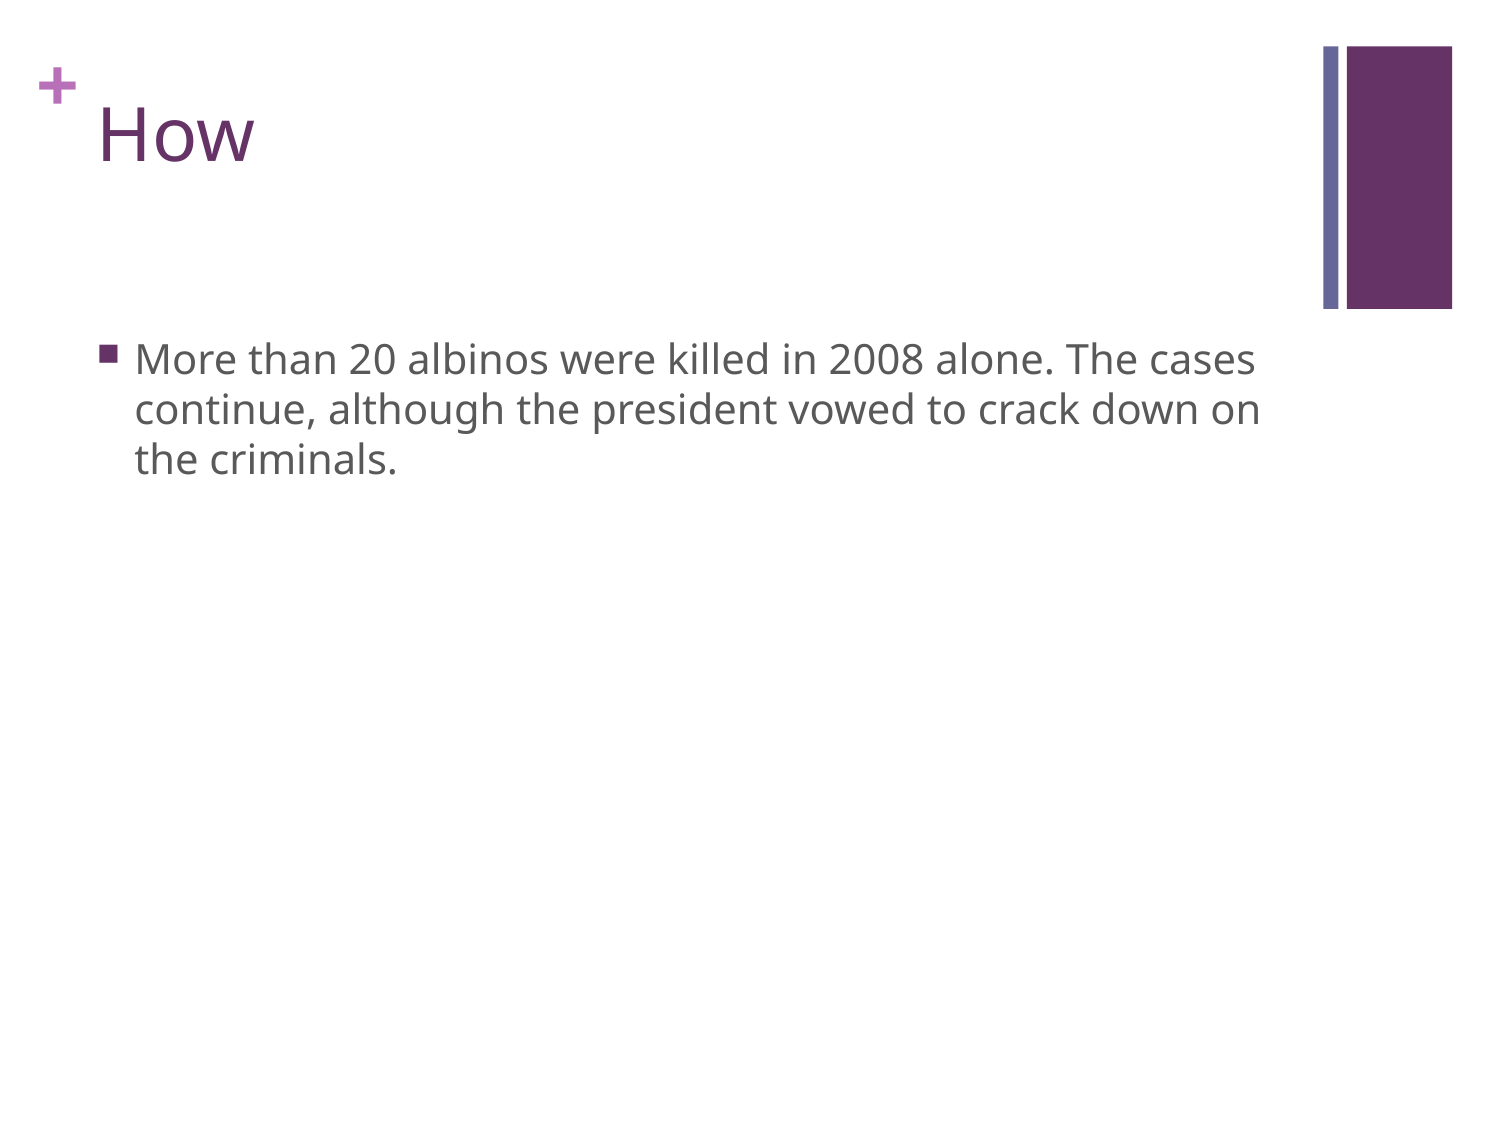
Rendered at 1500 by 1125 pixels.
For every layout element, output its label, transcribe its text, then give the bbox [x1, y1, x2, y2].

list More than 20 albinos were killed in 2008 alone. The cases continue, although the president vowed to crack down on the criminals. [81, 324, 1322, 1005]
title How [81, 79, 1322, 263]
